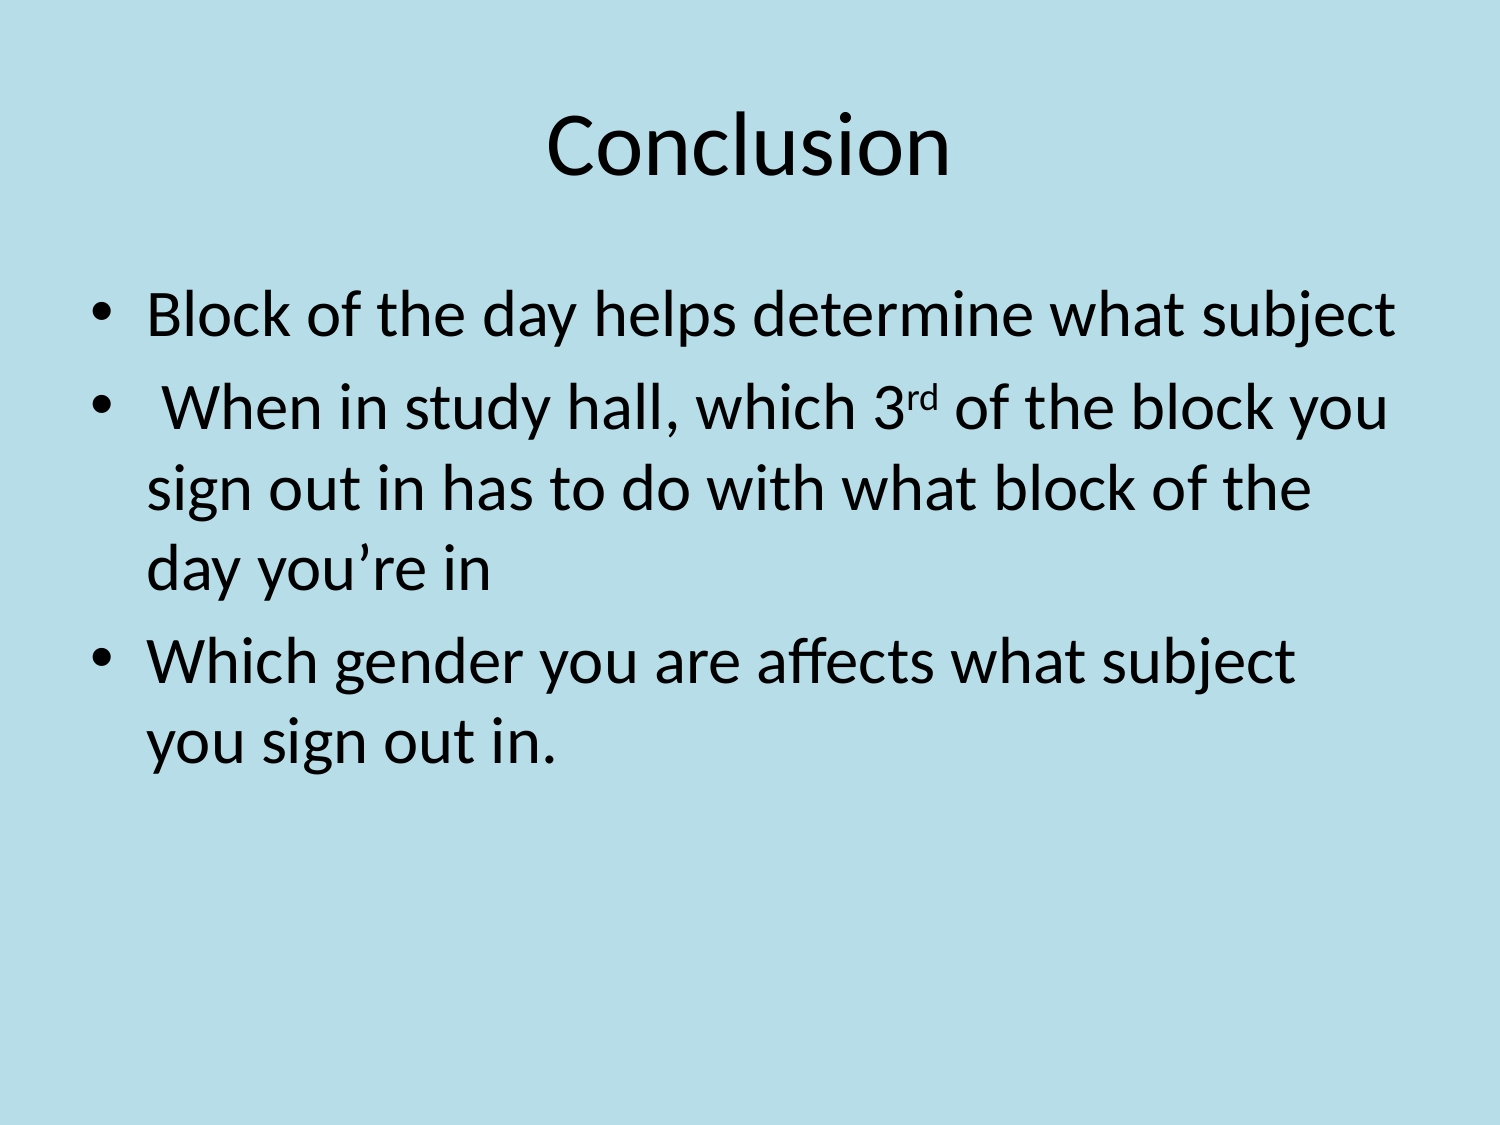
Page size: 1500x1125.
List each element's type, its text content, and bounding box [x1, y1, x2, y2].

title Conclusion [75, 45, 1425, 233]
list Block of the day helps determine what subject When in study hall, which 3rd of the block you sign out in has to do with what block of the day you’re in Which gender you are affects what subject you sign out in. [75, 262, 1425, 1005]
